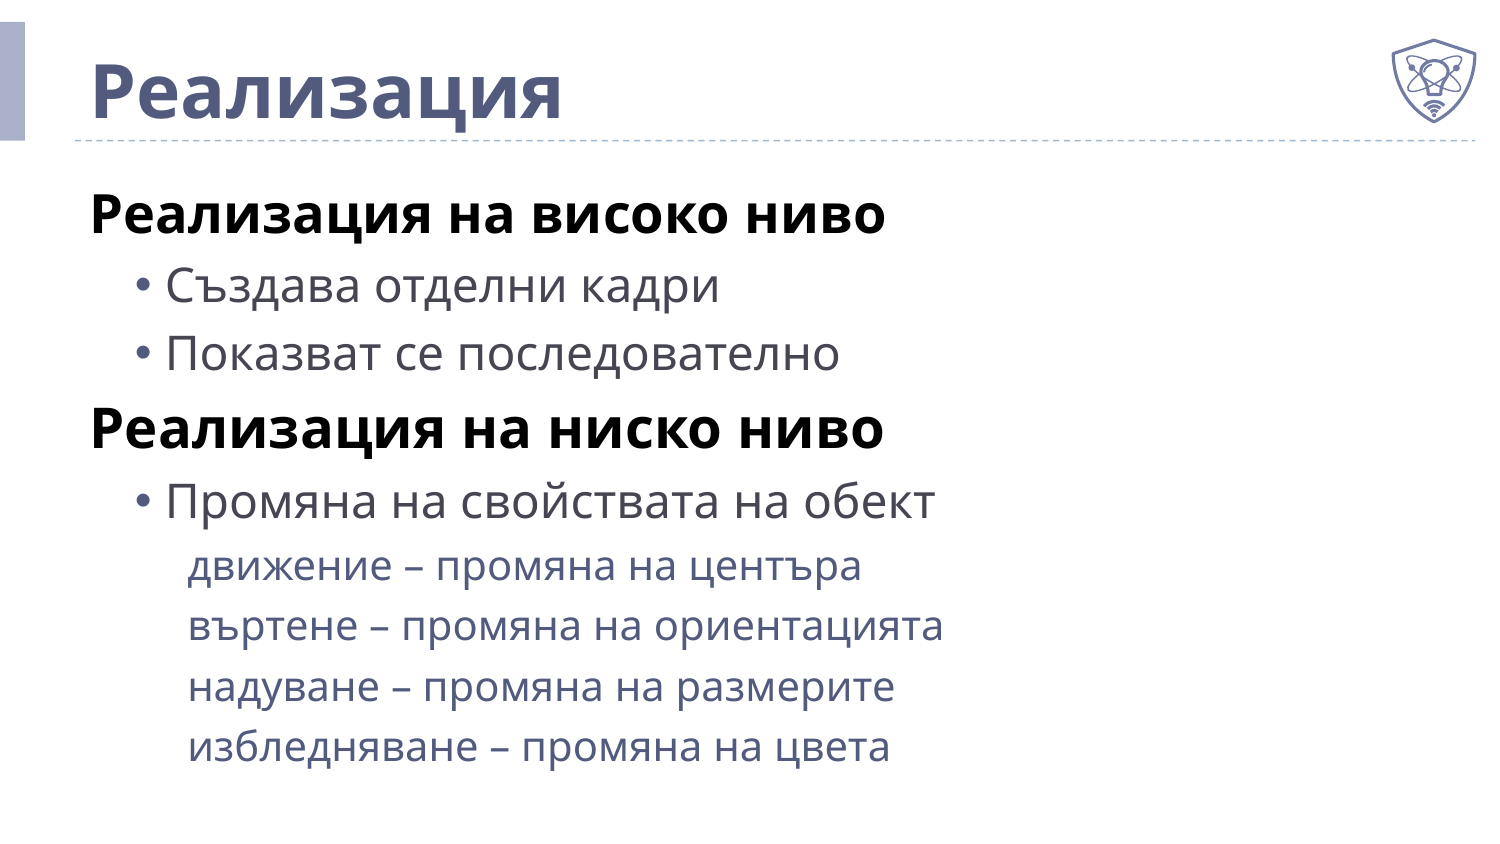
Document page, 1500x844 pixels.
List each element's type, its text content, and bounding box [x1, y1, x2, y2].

list Реализация на високо ниво Създава отделни кадри Показват се последователно Реализация на ниско ниво Промяна на свойствата на обект движение – промяна на центъра въртене – промяна на ориентацията надуване – промяна на размерите избледняване – промяна на цвета [75, 171, 1475, 835]
title Реализация [75, 18, 1475, 141]
